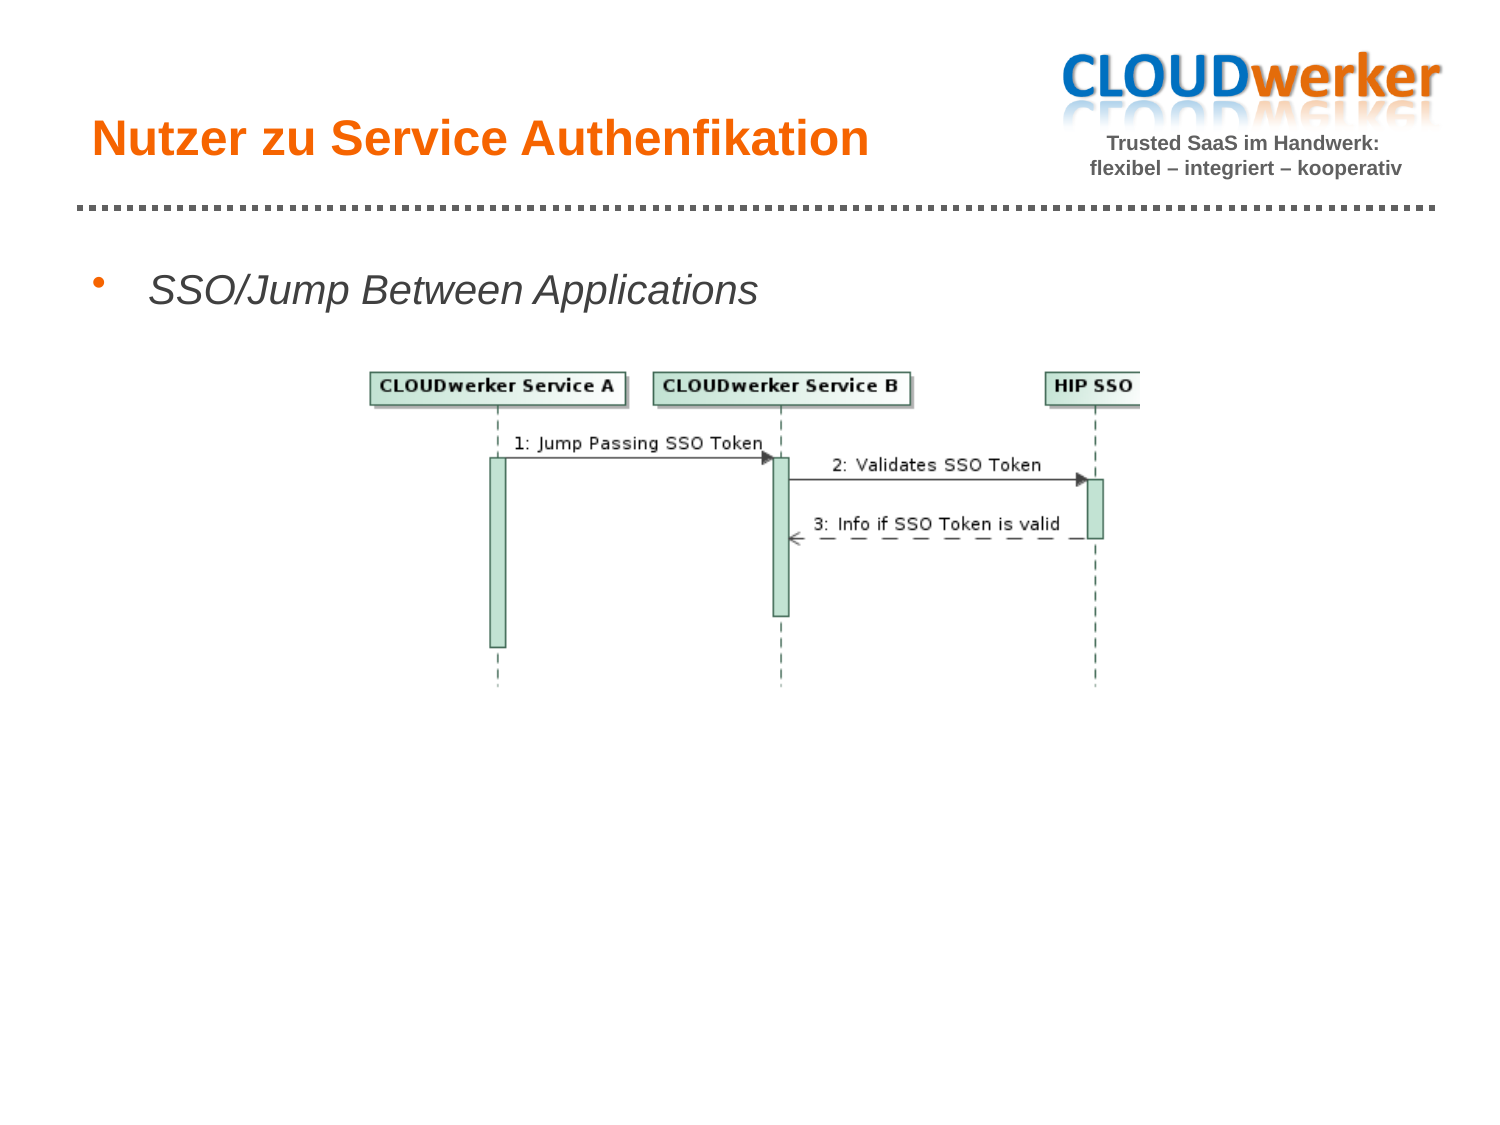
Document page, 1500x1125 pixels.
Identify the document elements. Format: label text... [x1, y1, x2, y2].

picture [1436, 47, 1447, 147]
list SSO/Jump Between Applications [76, 255, 1436, 1036]
picture [362, 361, 1141, 692]
title Nutzer zu Service Authenfikation [76, 18, 1436, 173]
